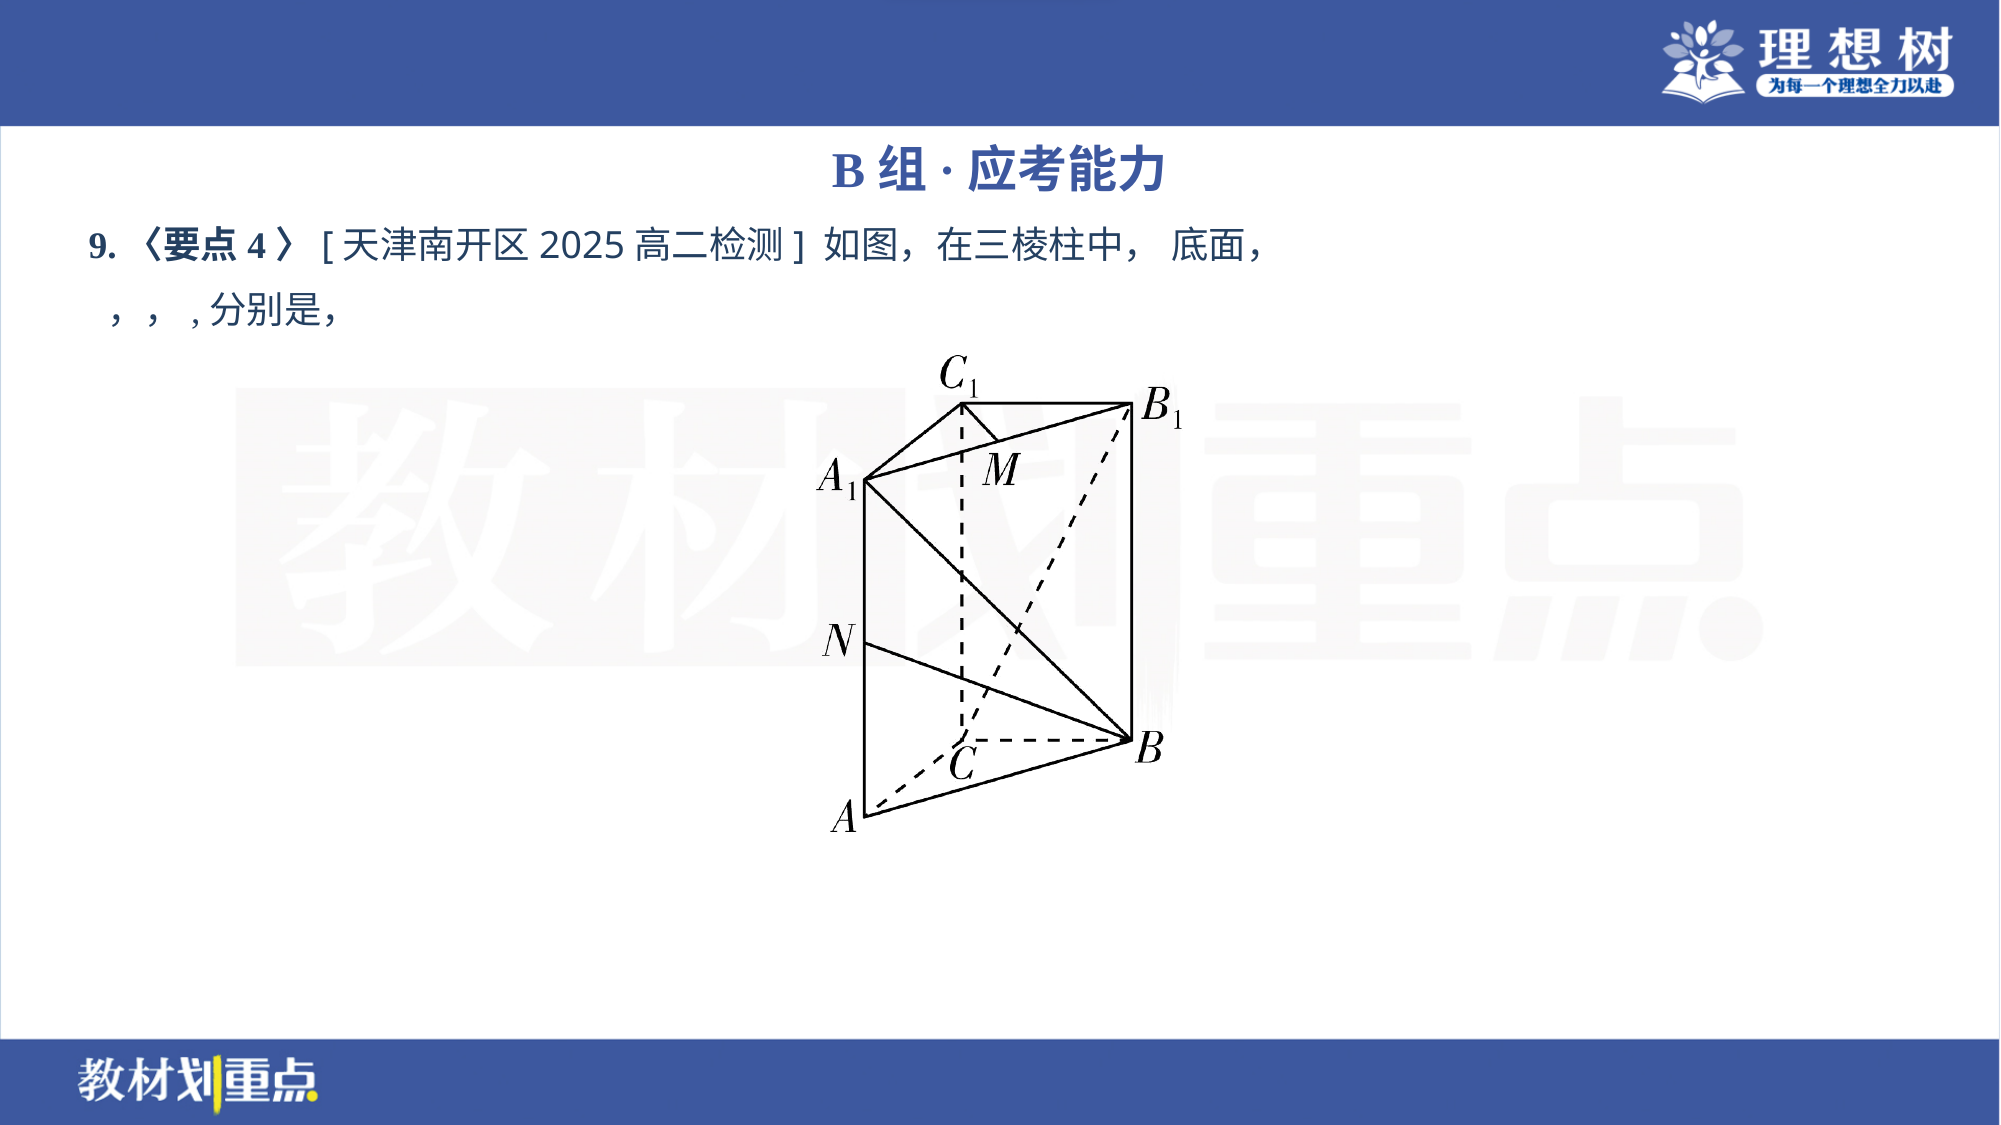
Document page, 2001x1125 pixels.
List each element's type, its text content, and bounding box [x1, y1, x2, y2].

text_box B组·应考能力 [88, 135, 1911, 196]
picture [0, 0, 2000, 1125]
